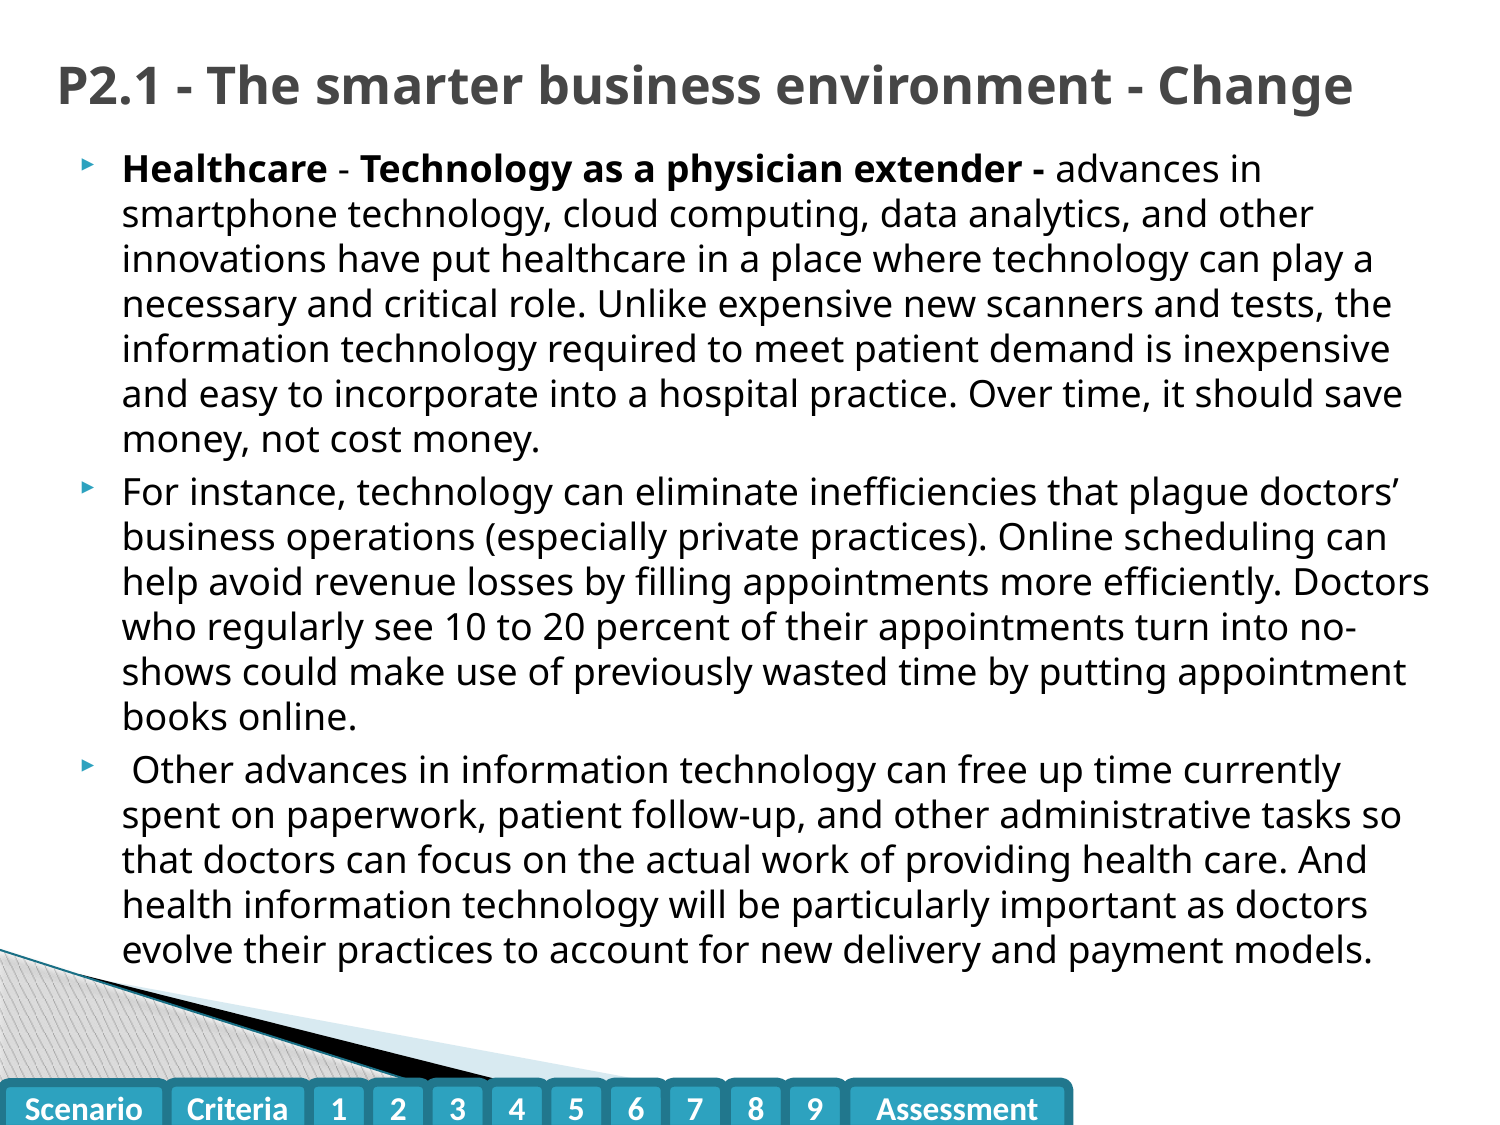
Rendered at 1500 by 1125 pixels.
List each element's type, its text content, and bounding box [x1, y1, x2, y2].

list Healthcare - Technology as a physician extender - advances in smartphone technology, cloud computing, data analytics, and other innovations have put healthcare in a place where technology can play a necessary and critical role. Unlike expensive new scanners and tests, the information technology required to meet patient demand is inexpensive and easy to incorporate into a hospital practice. Over time, it should save money, not cost money. For instance, technology can eliminate inefficiencies that plague doctors’ business operations (especially private practices). Online scheduling can help avoid revenue losses by filling appointments more efficiently. Doctors who regularly see 10 to 20 percent of their appointments turn into no-shows could make use of previously wasted time by putting appointment books online. Other advances in information technology can free up time currently spent on paperwork, patient follow-up, and other administrative tasks so that doctors can focus on the actual work of providing health care. And health information technology will be particularly important as doctors evolve their practices to account for new delivery and payment models. [46, 137, 1465, 1035]
title P2.1 - The smarter business environment - Change [41, 18, 1459, 149]
